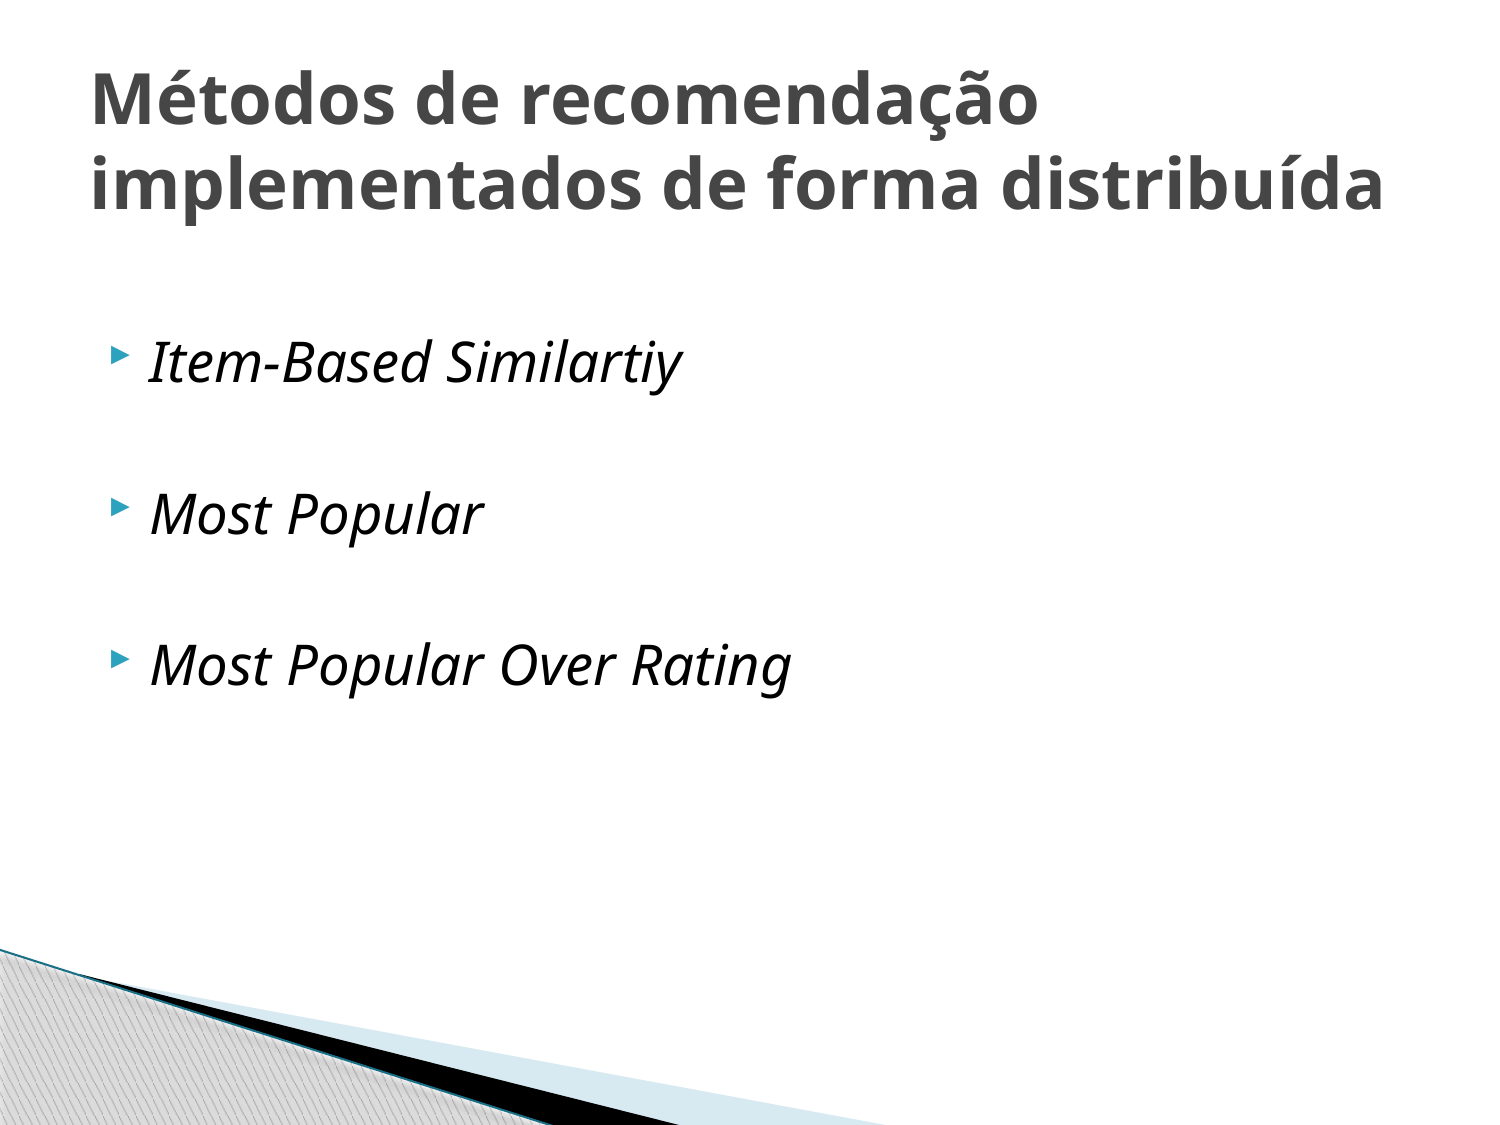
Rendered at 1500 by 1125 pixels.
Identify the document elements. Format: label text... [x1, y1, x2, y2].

title Métodos de recomendação implementados de forma distribuída [75, 45, 1425, 233]
list Item-Based Similartiy Most Popular Most Popular Over Rating [74, 242, 1426, 986]
